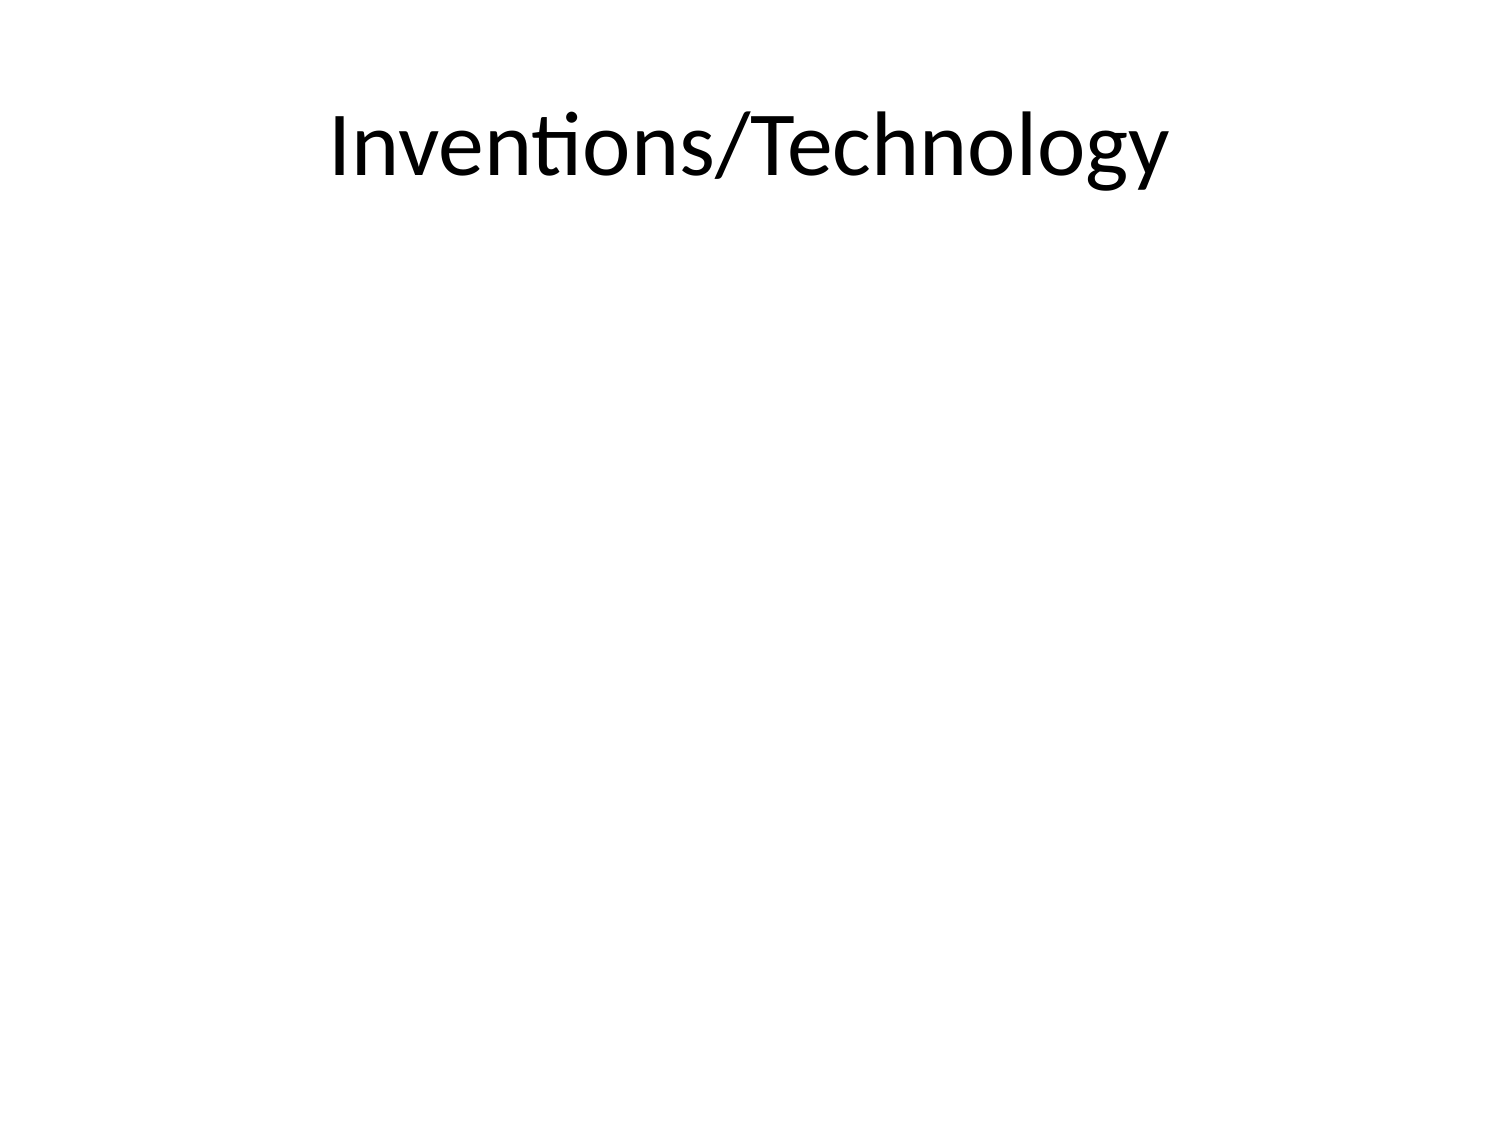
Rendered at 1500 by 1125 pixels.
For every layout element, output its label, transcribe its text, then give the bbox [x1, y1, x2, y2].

title Inventions/Technology [75, 45, 1425, 233]
